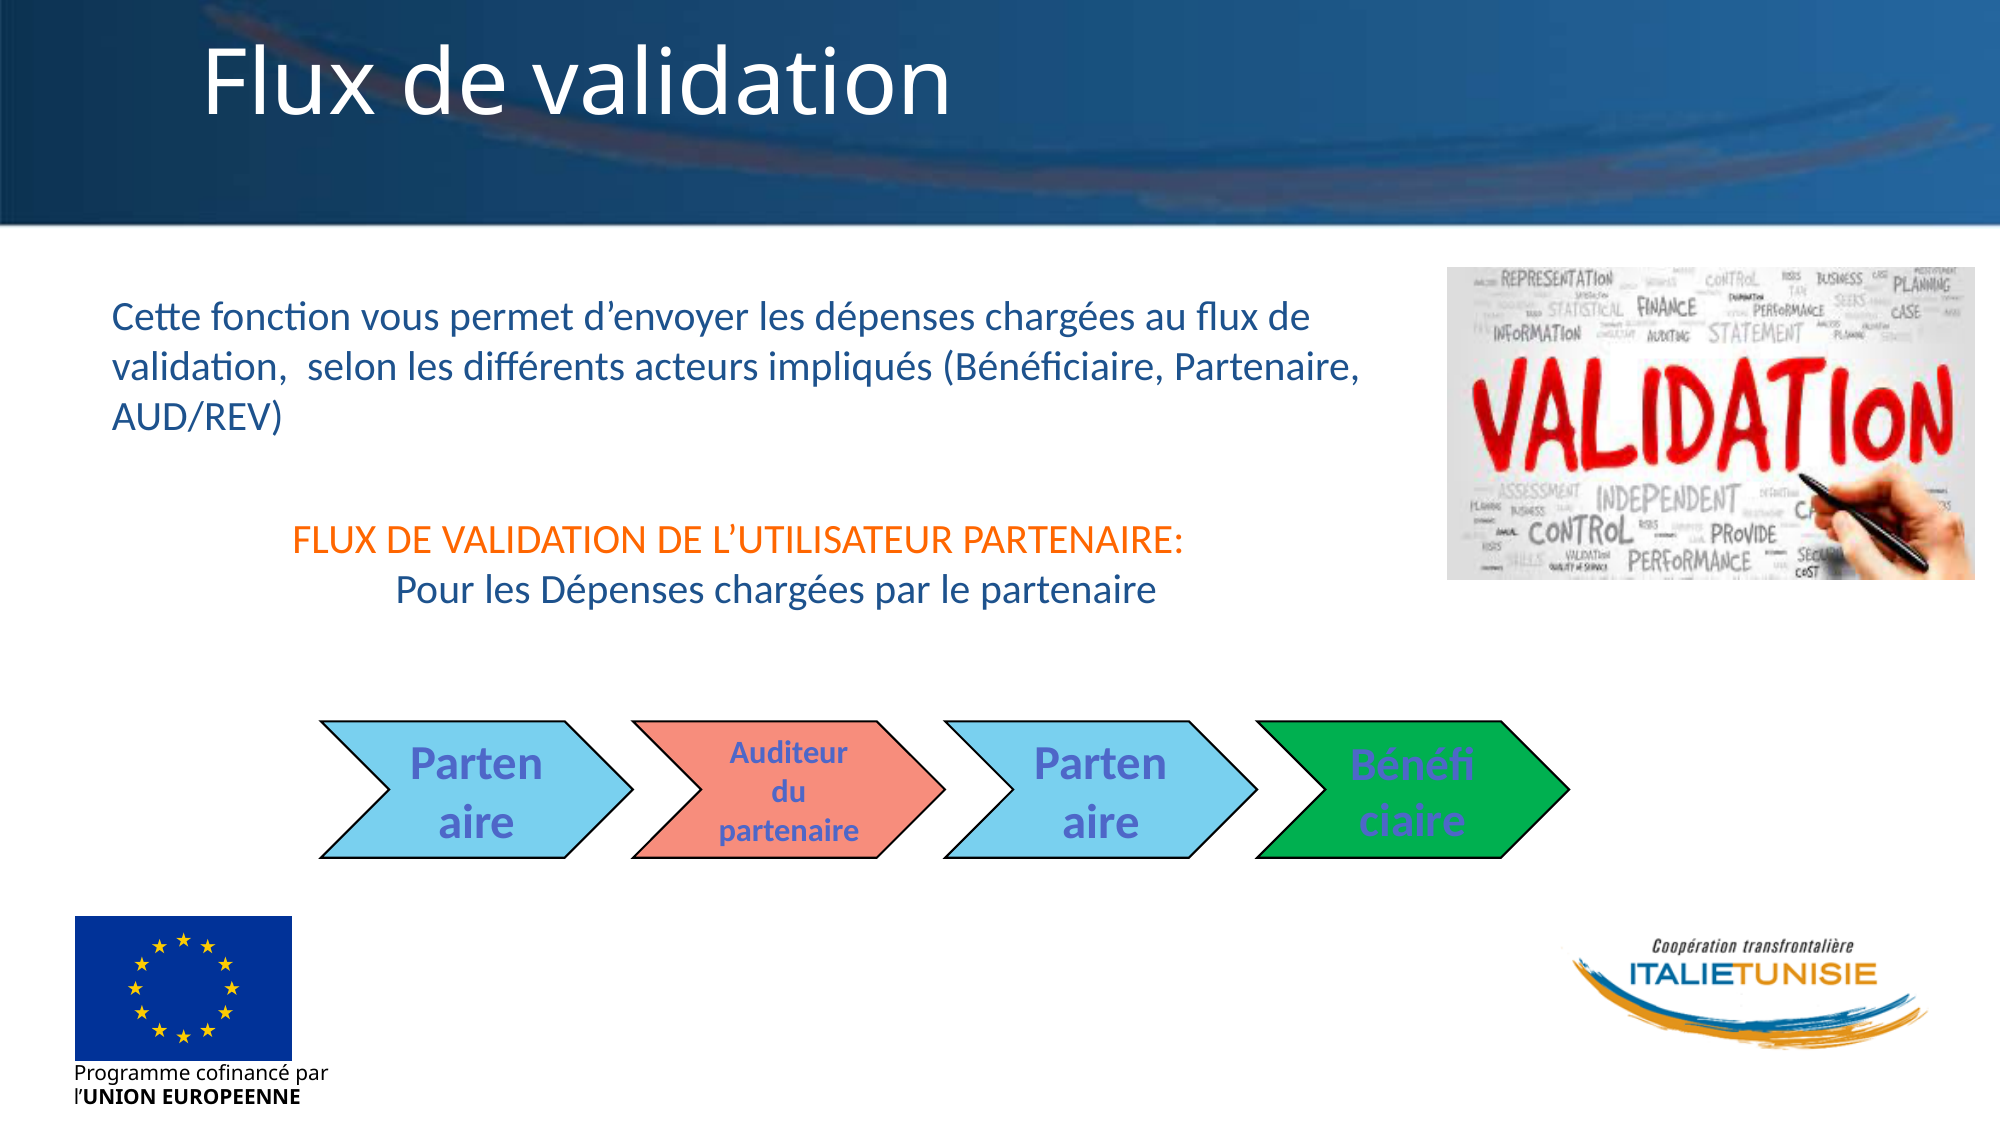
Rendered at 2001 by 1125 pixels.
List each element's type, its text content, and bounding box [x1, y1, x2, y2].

picture [0, 0, 2000, 229]
text_box Cette fonction vous permet d’envoyer les dépenses chargées au flux de validation, selon les différents acteurs impliqués (Bénéficiaire, Partenaire, AUD/REV) FLUX DE VALIDATION DE L’UTILISATEUR PARTENAIRE: Pour les Dépenses chargées par le partenaire [97, 281, 1380, 619]
title Flux de validation [186, 28, 1911, 246]
picture [1447, 267, 1975, 580]
picture [75, 916, 292, 1061]
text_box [320, 721, 1570, 858]
picture [1559, 894, 1942, 1085]
